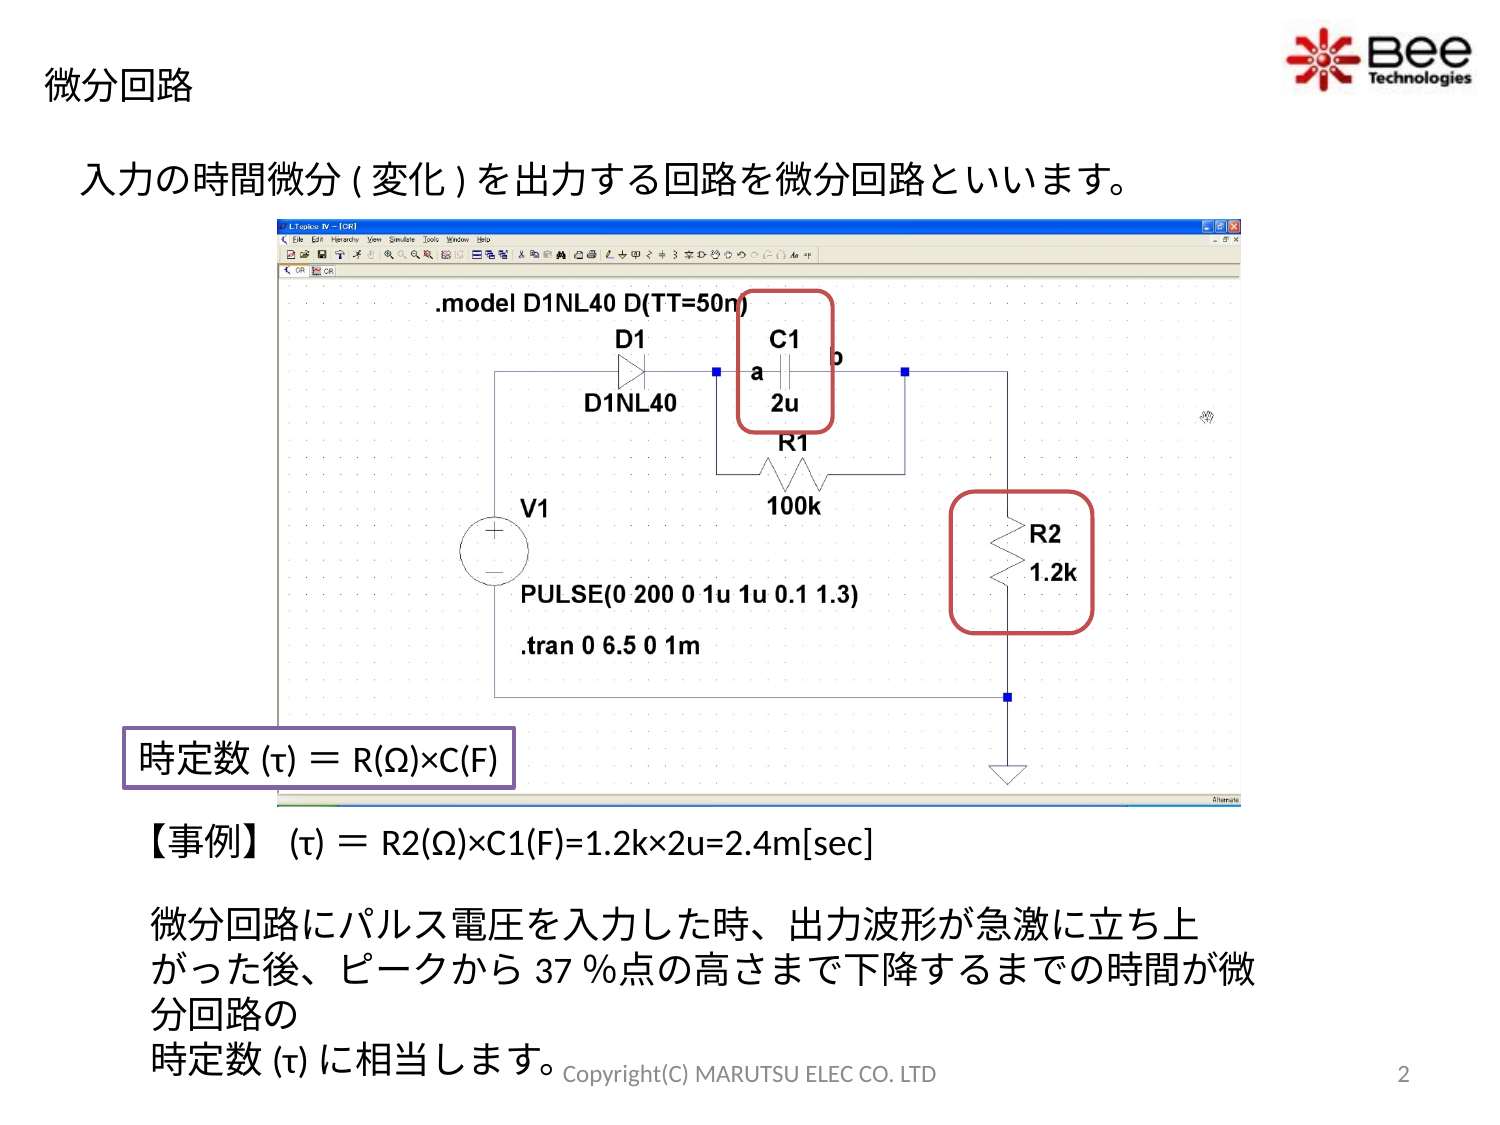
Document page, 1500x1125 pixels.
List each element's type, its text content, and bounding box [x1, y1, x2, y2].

footer Copyright(C) MARUTSU ELEC CO. LTD [512, 1042, 988, 1103]
slide_number 2 [1074, 1042, 1425, 1103]
text_box 入力の時間微分(変化)を出力する回路を微分回路といいます。 [64, 148, 1164, 209]
text_box 【事例】(τ)＝R2(Ω)×C1(F)=1.2k×2u=2.4m[sec] [114, 810, 890, 871]
picture [1281, 18, 1478, 101]
text_box 微分回路 [29, 54, 621, 115]
picture [277, 219, 1241, 807]
text_box 時定数(τ)＝R(Ω)×C(F) [122, 726, 272, 790]
text_box 微分回路にパルス電圧を入力した時、出力波形が急激に立ち上がった後、ピークから37％点の高さまで下降するまでの時間が微分回路の 時定数(τ)に相当します。 [135, 893, 1282, 1088]
